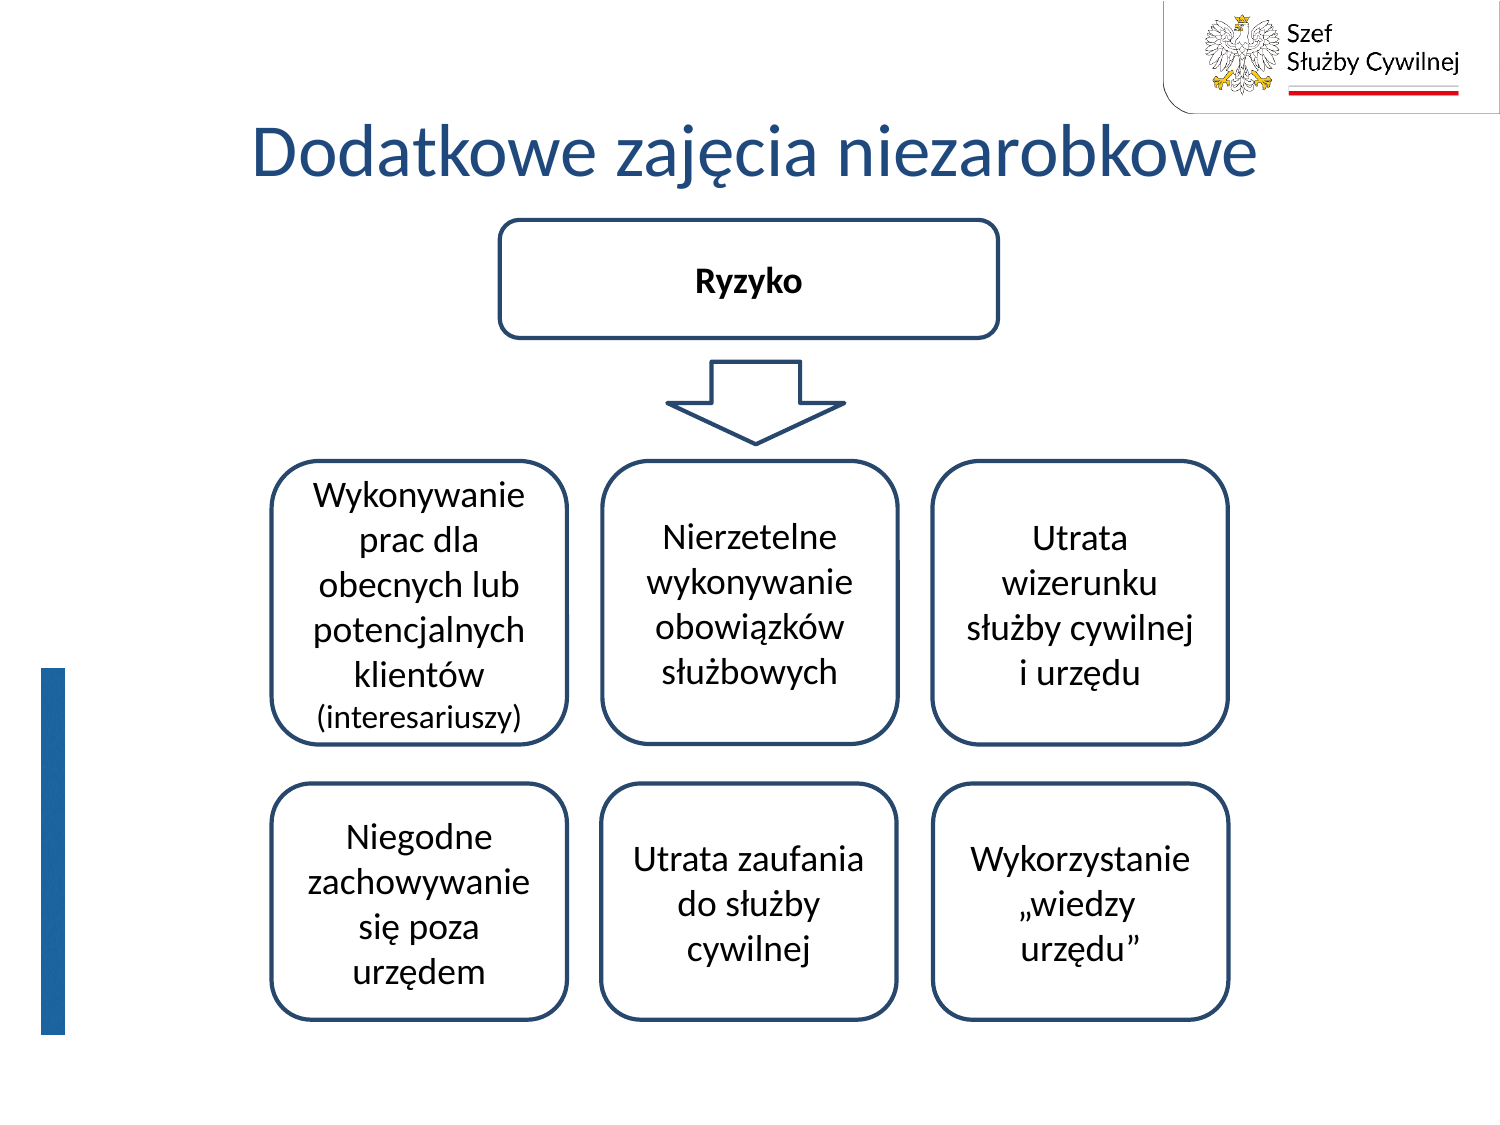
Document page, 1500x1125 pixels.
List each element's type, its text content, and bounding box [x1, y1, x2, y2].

text_box Wykorzystanie „wiedzy urzędu” [930, 781, 1231, 1022]
text_box [665, 359, 847, 447]
text_box Niegodne zachowywanie się poza urzędem [269, 781, 570, 1022]
text_box Utrata wizerunku służby cywilnej i urzędu [930, 458, 1230, 747]
text_box Wykonywanie prac dla obecnych lub potencjalnych klientów (interesariuszy) [269, 458, 570, 747]
text_box Nierzetelne wykonywanie obowiązków służbowych [600, 458, 900, 747]
title Dodatkowe zajęcia niezarobkowe [106, 94, 1406, 219]
text_box Ryzyko [497, 217, 1001, 341]
text_box Utrata zaufania do służby cywilnej [599, 781, 899, 1022]
picture [41, 668, 65, 1035]
picture [1163, 0, 1500, 114]
